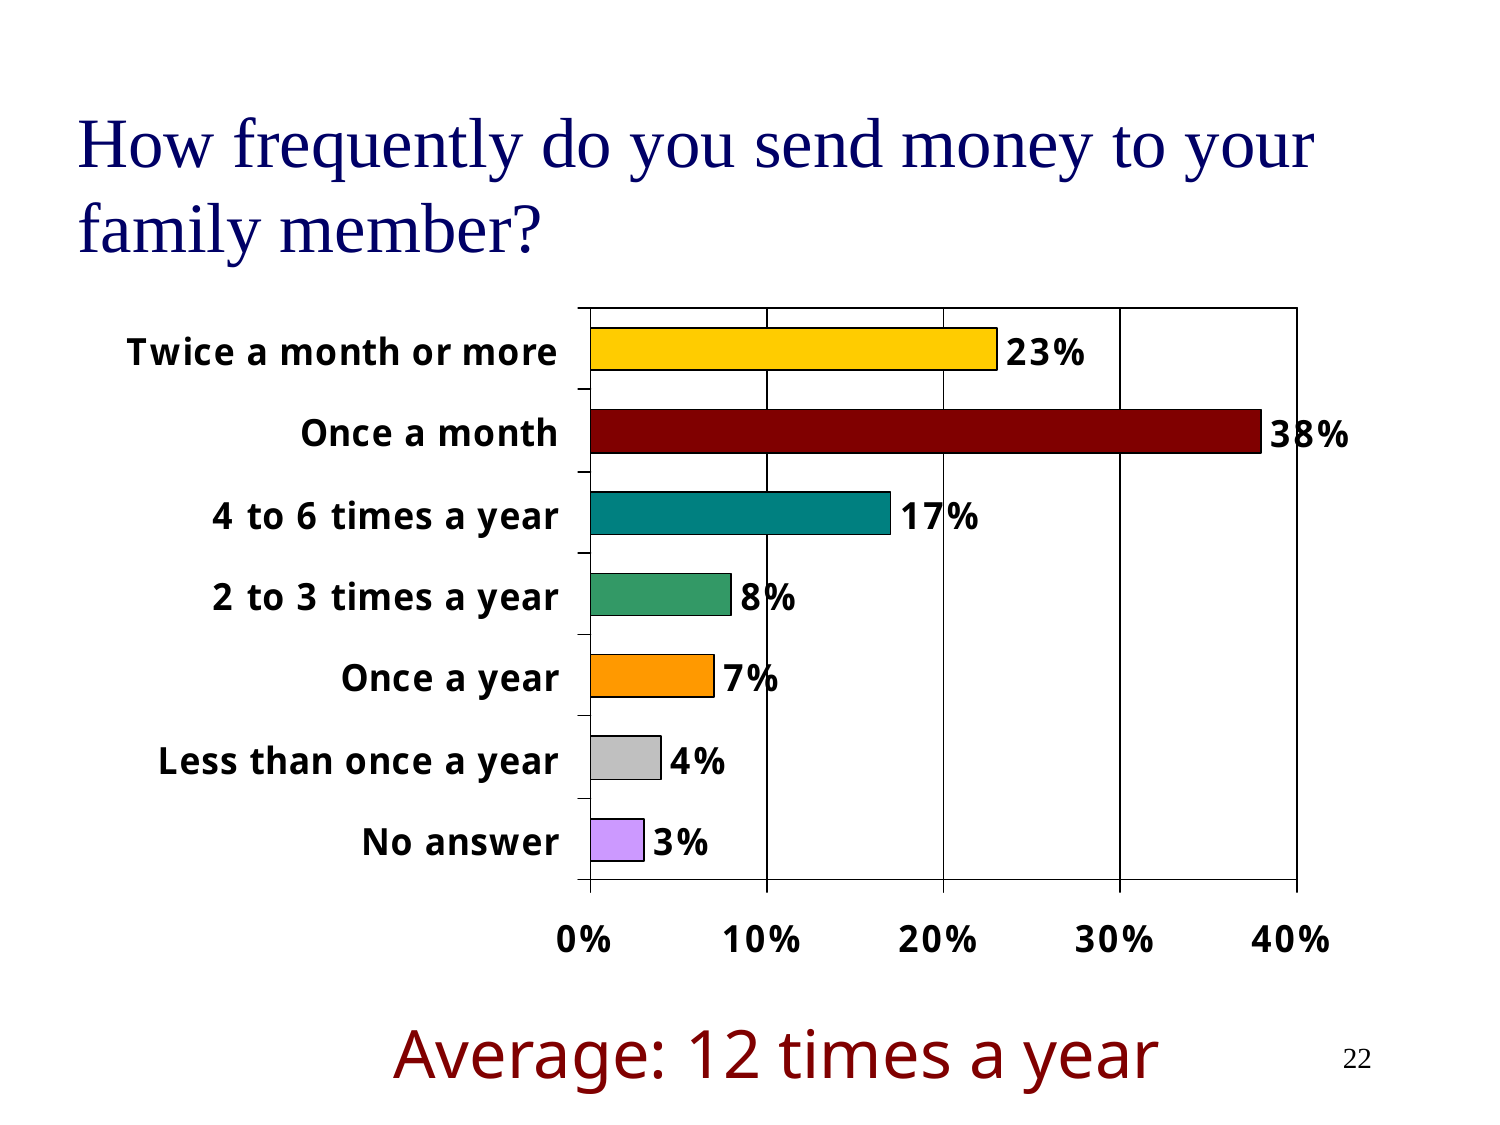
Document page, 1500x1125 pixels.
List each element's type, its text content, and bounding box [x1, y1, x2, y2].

slide_number 22 [1074, 1032, 1388, 1108]
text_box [112, 299, 1388, 976]
title How frequently do you send money to your family member? [62, 74, 1438, 288]
text_box Average: 12 times a year [378, 1004, 1177, 1100]
